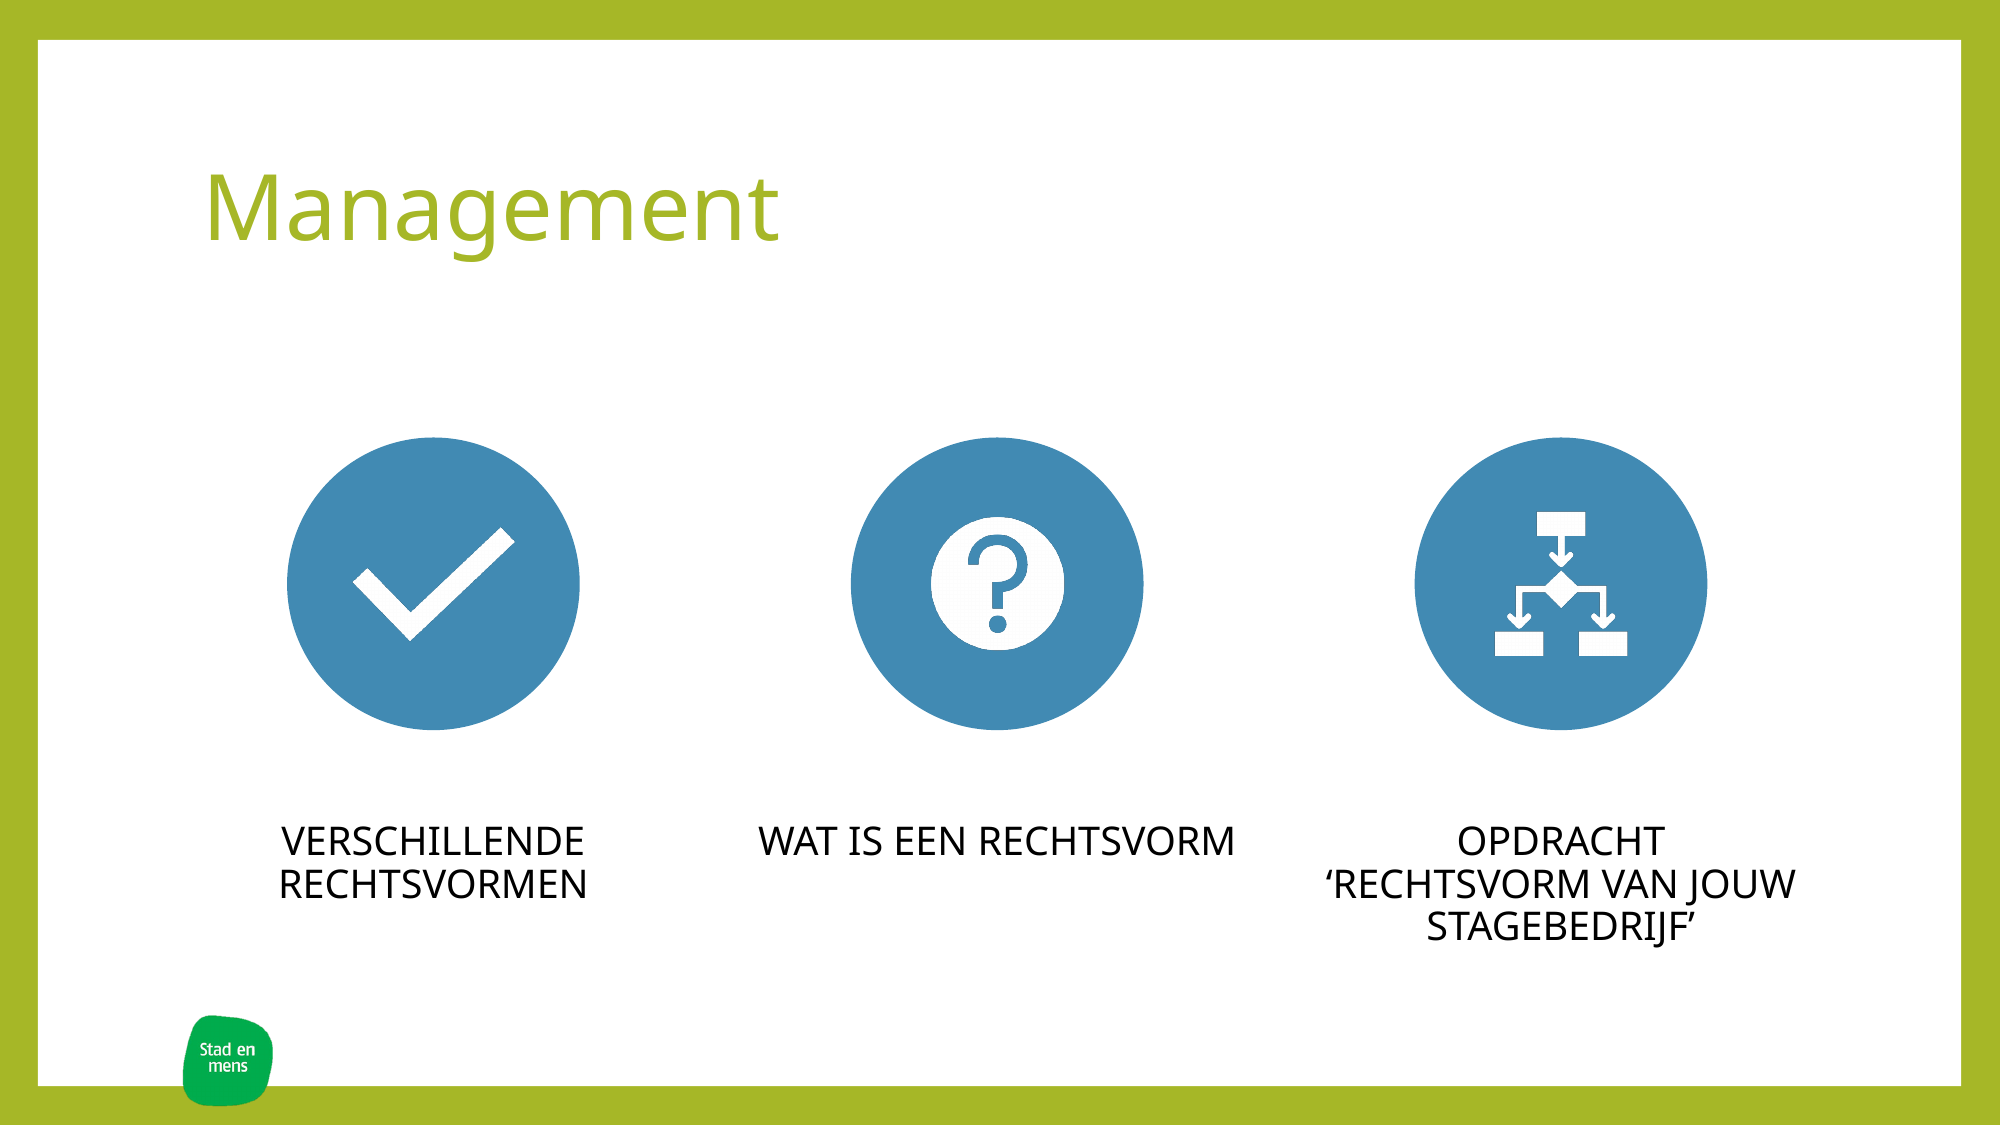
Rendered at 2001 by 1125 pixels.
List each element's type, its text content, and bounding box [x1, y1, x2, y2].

title Management [187, 99, 1808, 323]
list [187, 376, 1808, 1001]
picture [179, 1013, 273, 1110]
